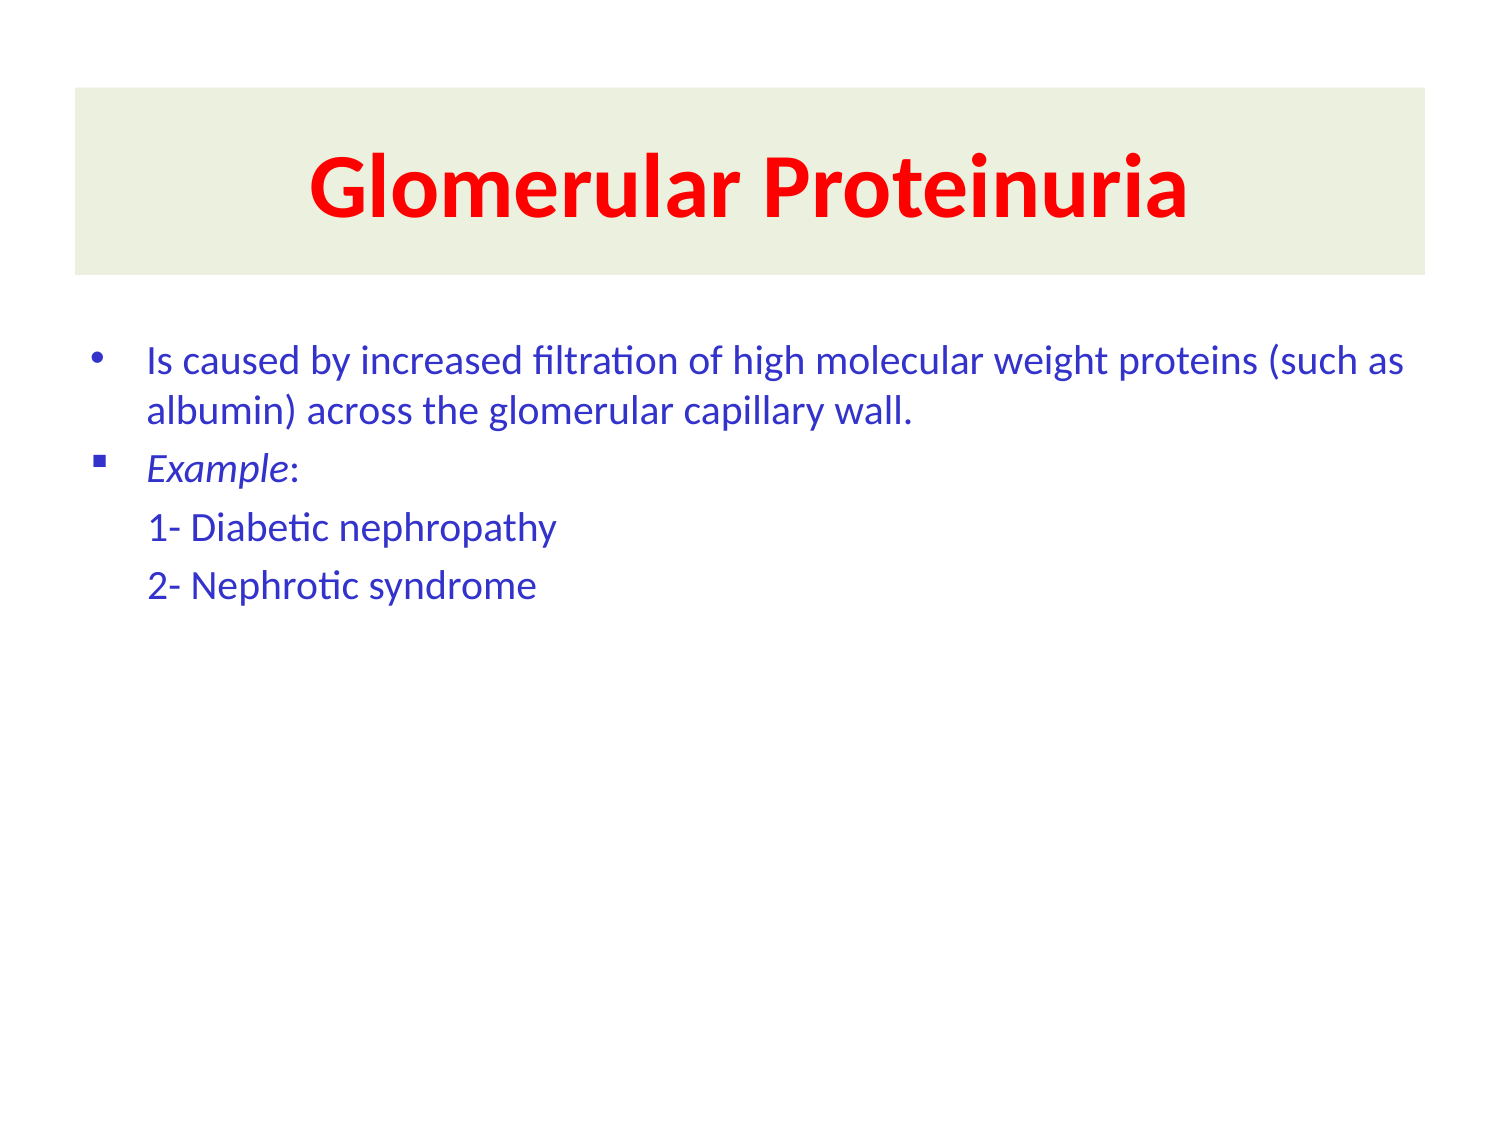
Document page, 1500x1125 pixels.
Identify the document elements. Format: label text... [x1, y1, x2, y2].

title Glomerular Proteinuria [75, 87, 1425, 275]
list Is caused by increased filtration of high molecular weight proteins (such as albumin) across the glomerular capillary wall. Example: 1- Diabetic nephropathy 2- Nephrotic syndrome [75, 324, 1425, 1075]
